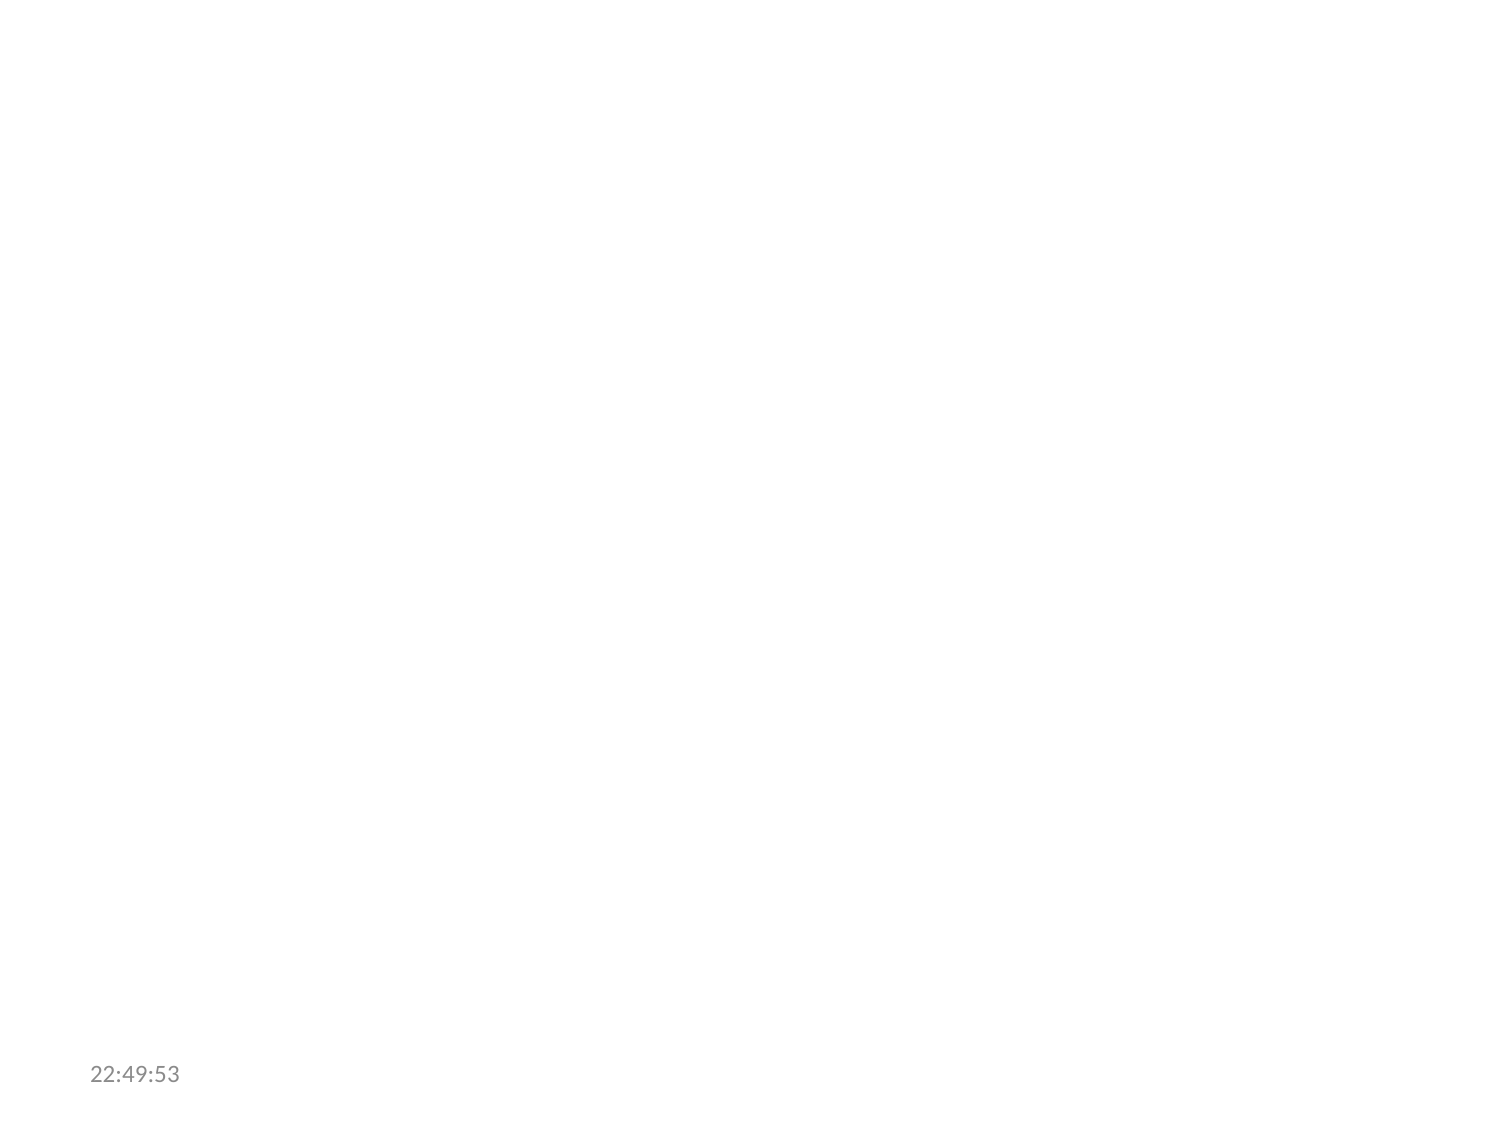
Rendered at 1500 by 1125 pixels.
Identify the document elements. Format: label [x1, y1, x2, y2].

slide_number [75, 1042, 425, 1103]
